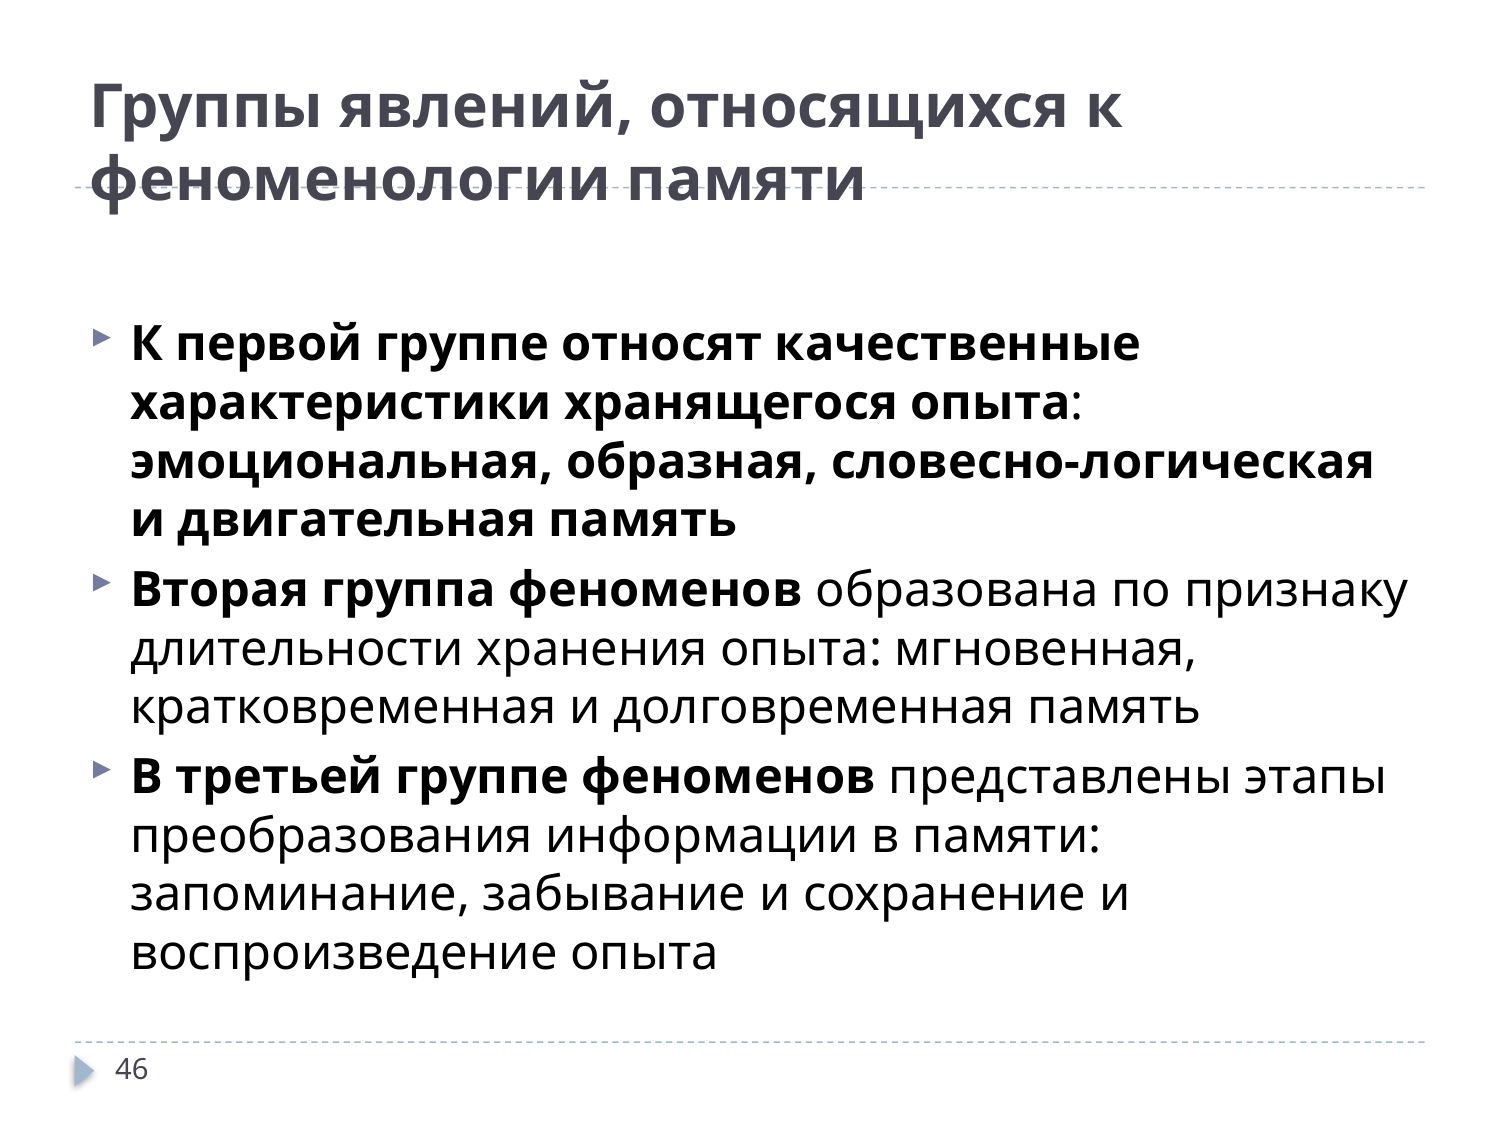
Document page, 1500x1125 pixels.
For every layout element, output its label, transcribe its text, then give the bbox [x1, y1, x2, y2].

title Группы явлений, относящихся к феноменологии памяти [75, 58, 1425, 293]
slide_number 46 [100, 1042, 426, 1103]
list К первой группе относят качественные характеристики хранящегося опыта: эмоциональная, образная, словесно-логическая и двигательная память Вторая группа феноменов образована по признаку длительности хранения опыта: мгновенная, кратковременная и долговременная память В третьей группе феноменов представлены этапы преобразования информации в памяти: запоминание, забывание и сохранение и воспроизведение опыта [75, 304, 1425, 1010]
